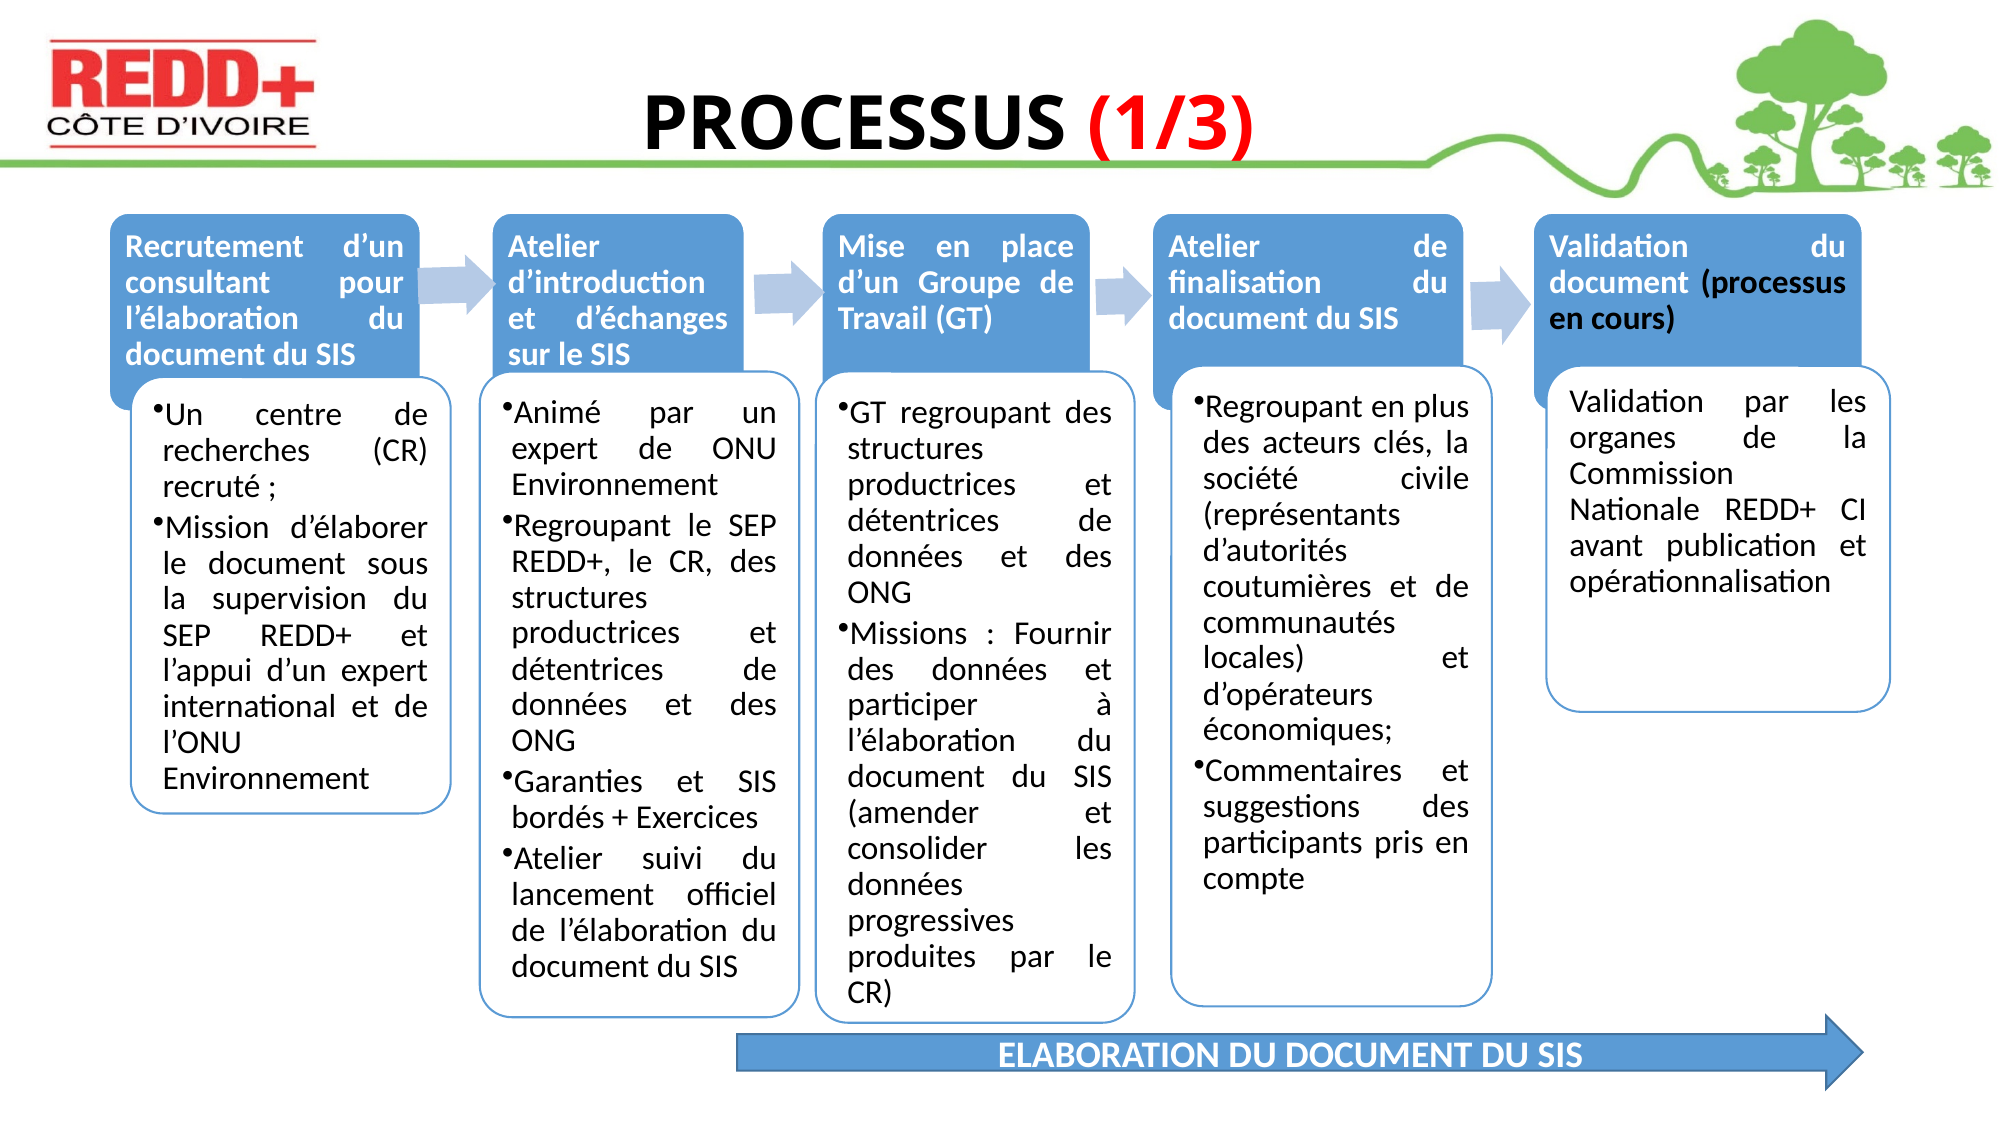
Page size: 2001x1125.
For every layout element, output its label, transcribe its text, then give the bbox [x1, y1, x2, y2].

text_box ELABORATION DU DOCUMENT DU SIS [736, 1023, 1865, 1092]
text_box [108, 212, 1891, 1023]
picture [0, 0, 2000, 200]
